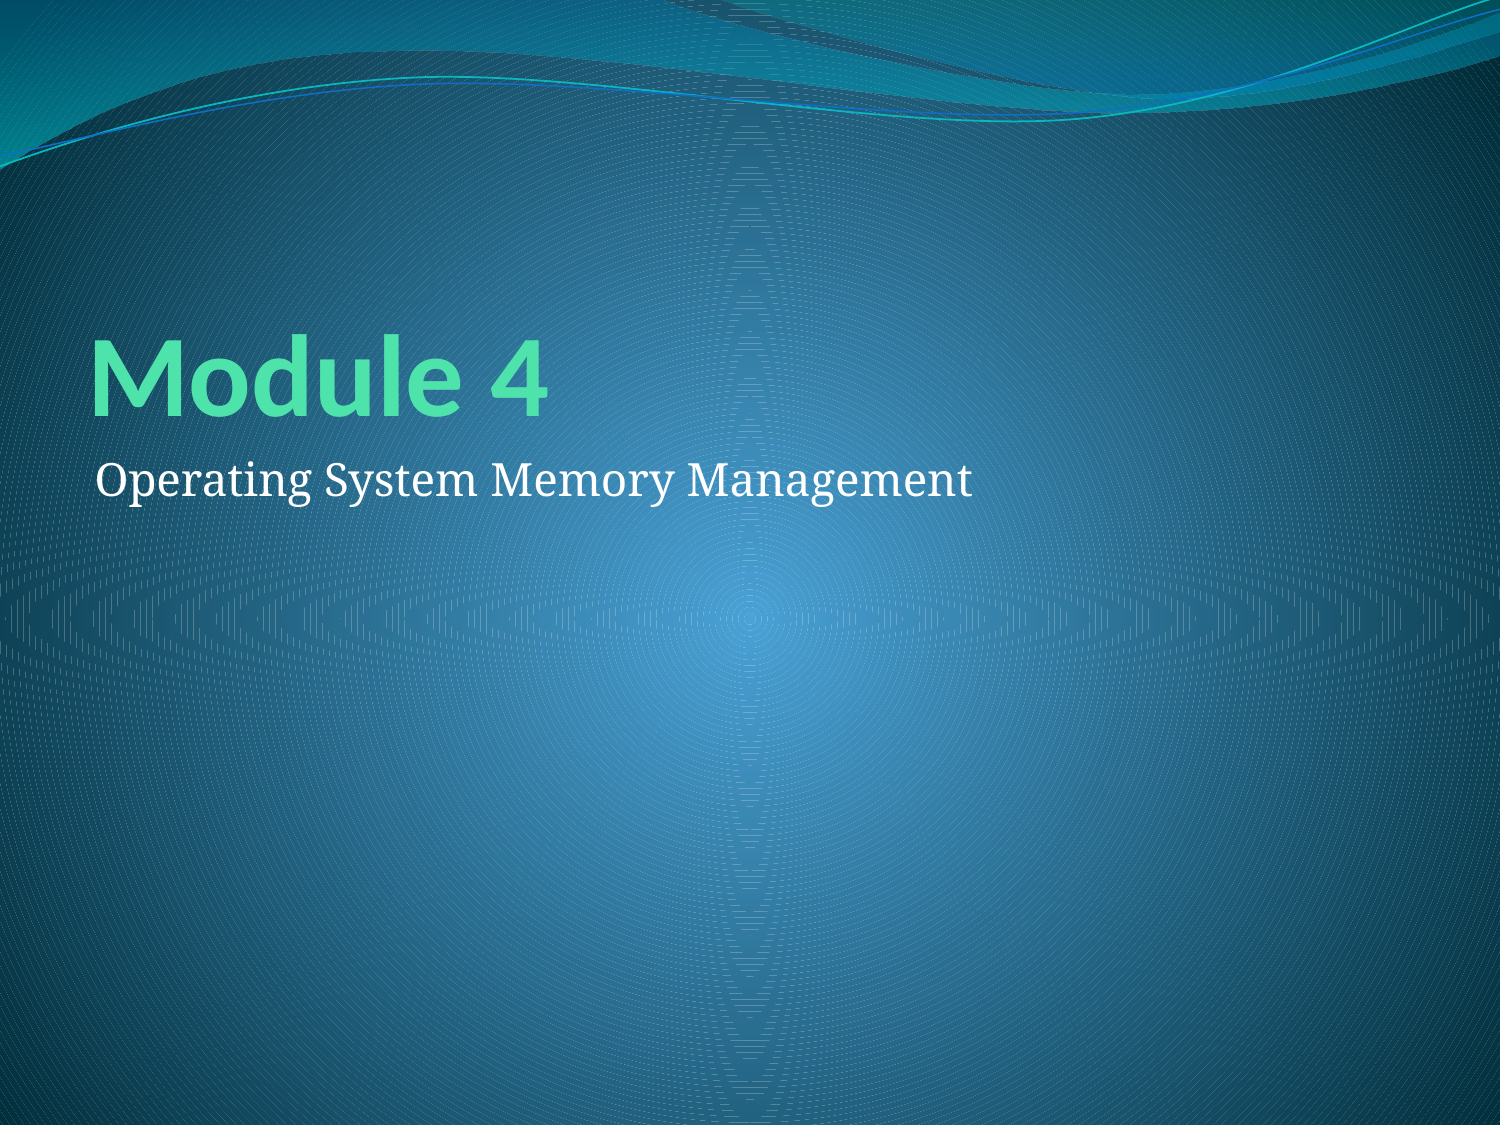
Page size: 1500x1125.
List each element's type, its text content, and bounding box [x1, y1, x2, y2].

title Module 4 [86, 216, 1362, 440]
list Operating System Memory Management [86, 443, 1362, 692]
